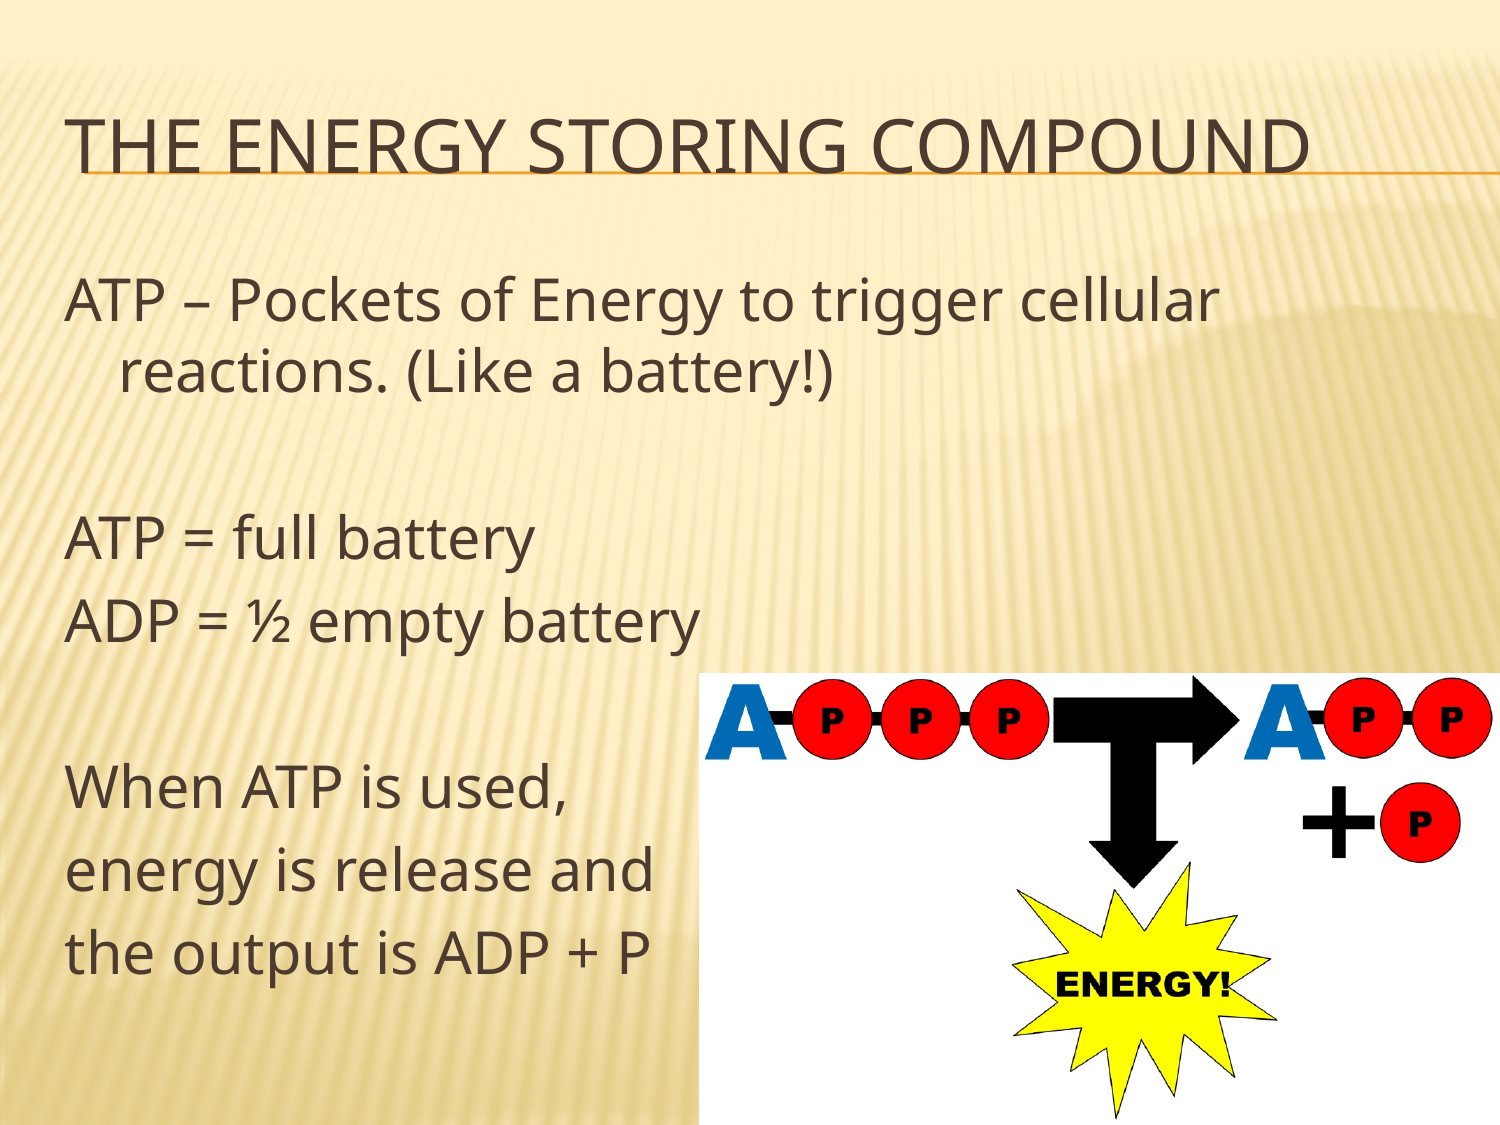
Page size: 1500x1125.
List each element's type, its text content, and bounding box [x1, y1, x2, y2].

title The Energy Storing Compound [50, 75, 1475, 213]
list ATP – Pockets of Energy to trigger cellular reactions. (Like a battery!) ATP = full battery ADP = ½ empty battery When ATP is used, energy is release and the output is ADP + P [50, 254, 1475, 998]
picture [699, 673, 1500, 1125]
